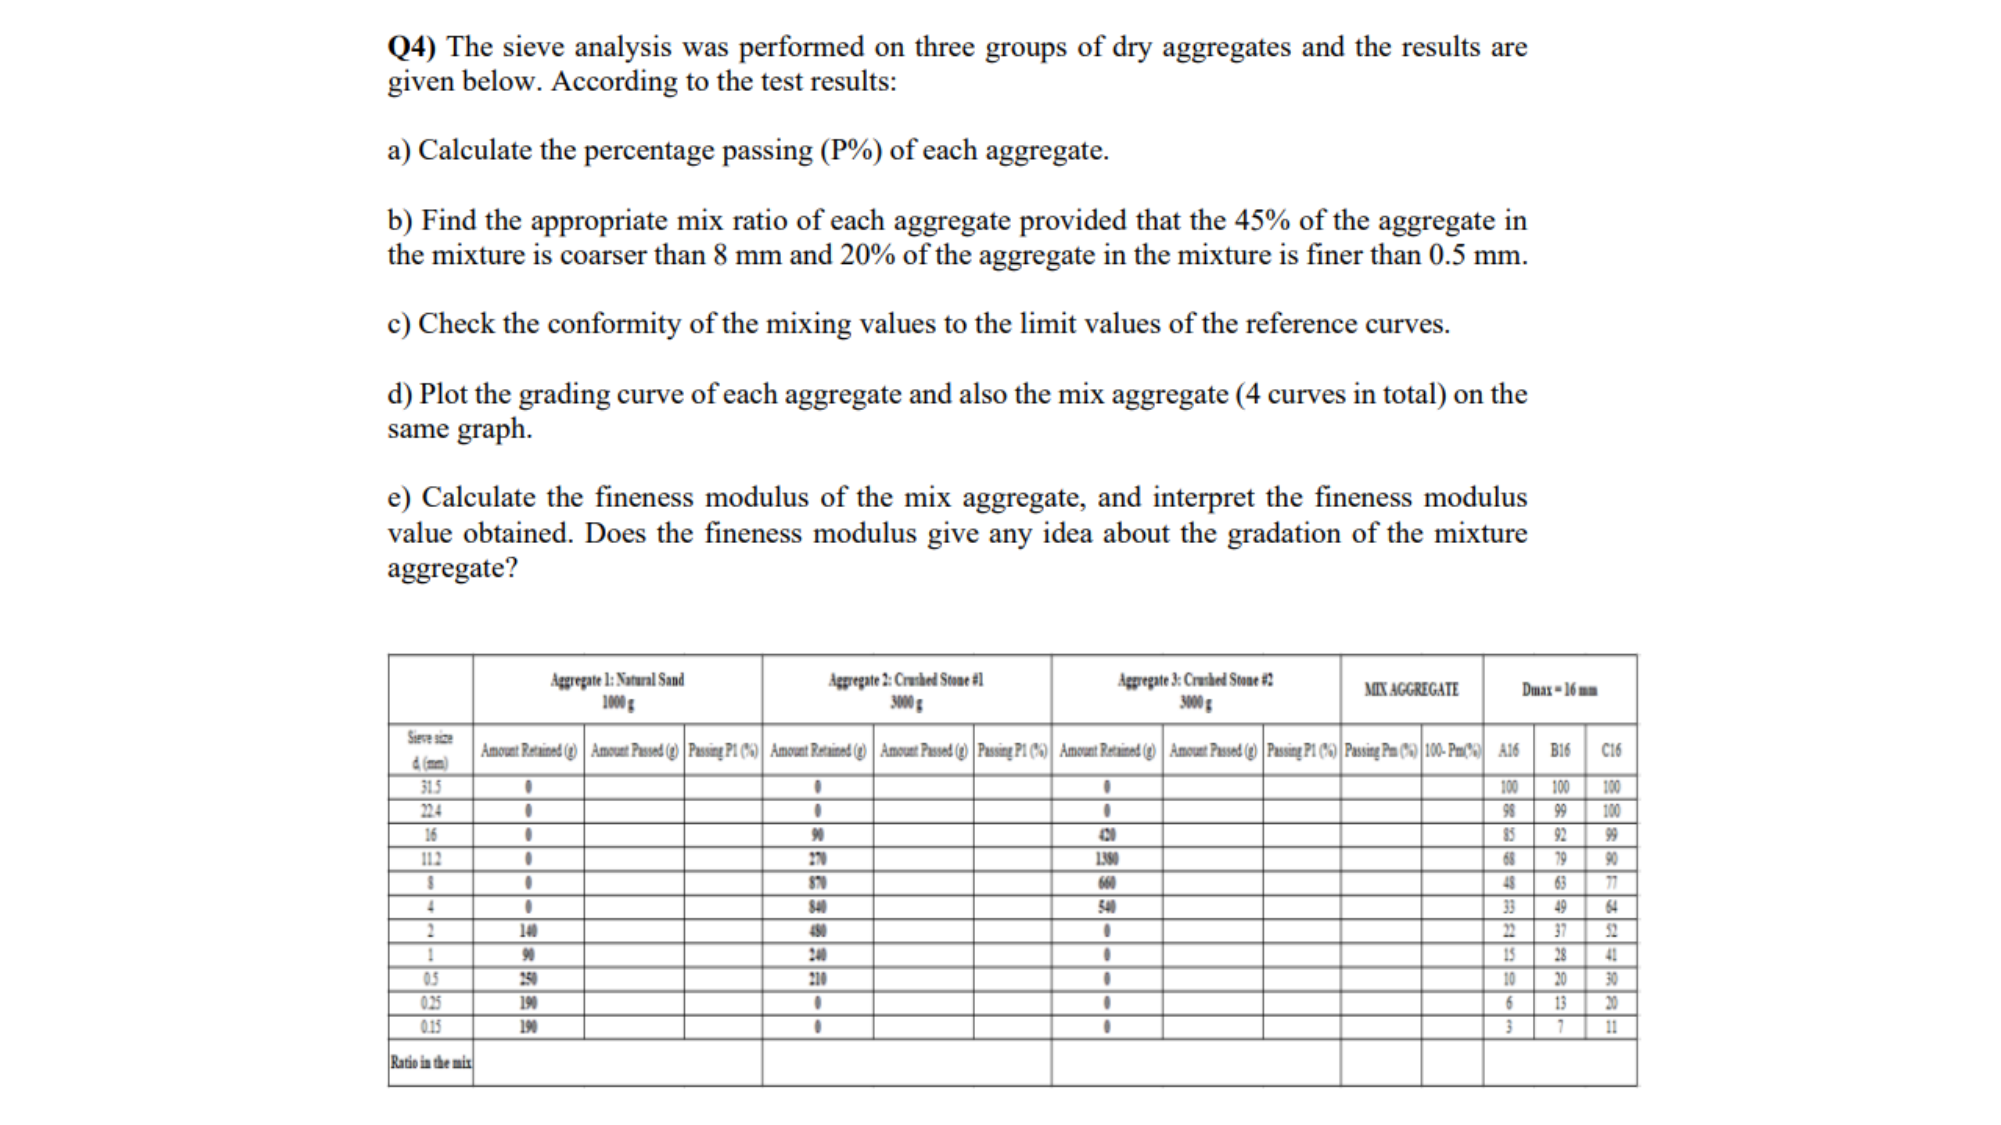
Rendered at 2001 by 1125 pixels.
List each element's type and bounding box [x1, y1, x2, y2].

picture [321, 8, 1679, 1117]
